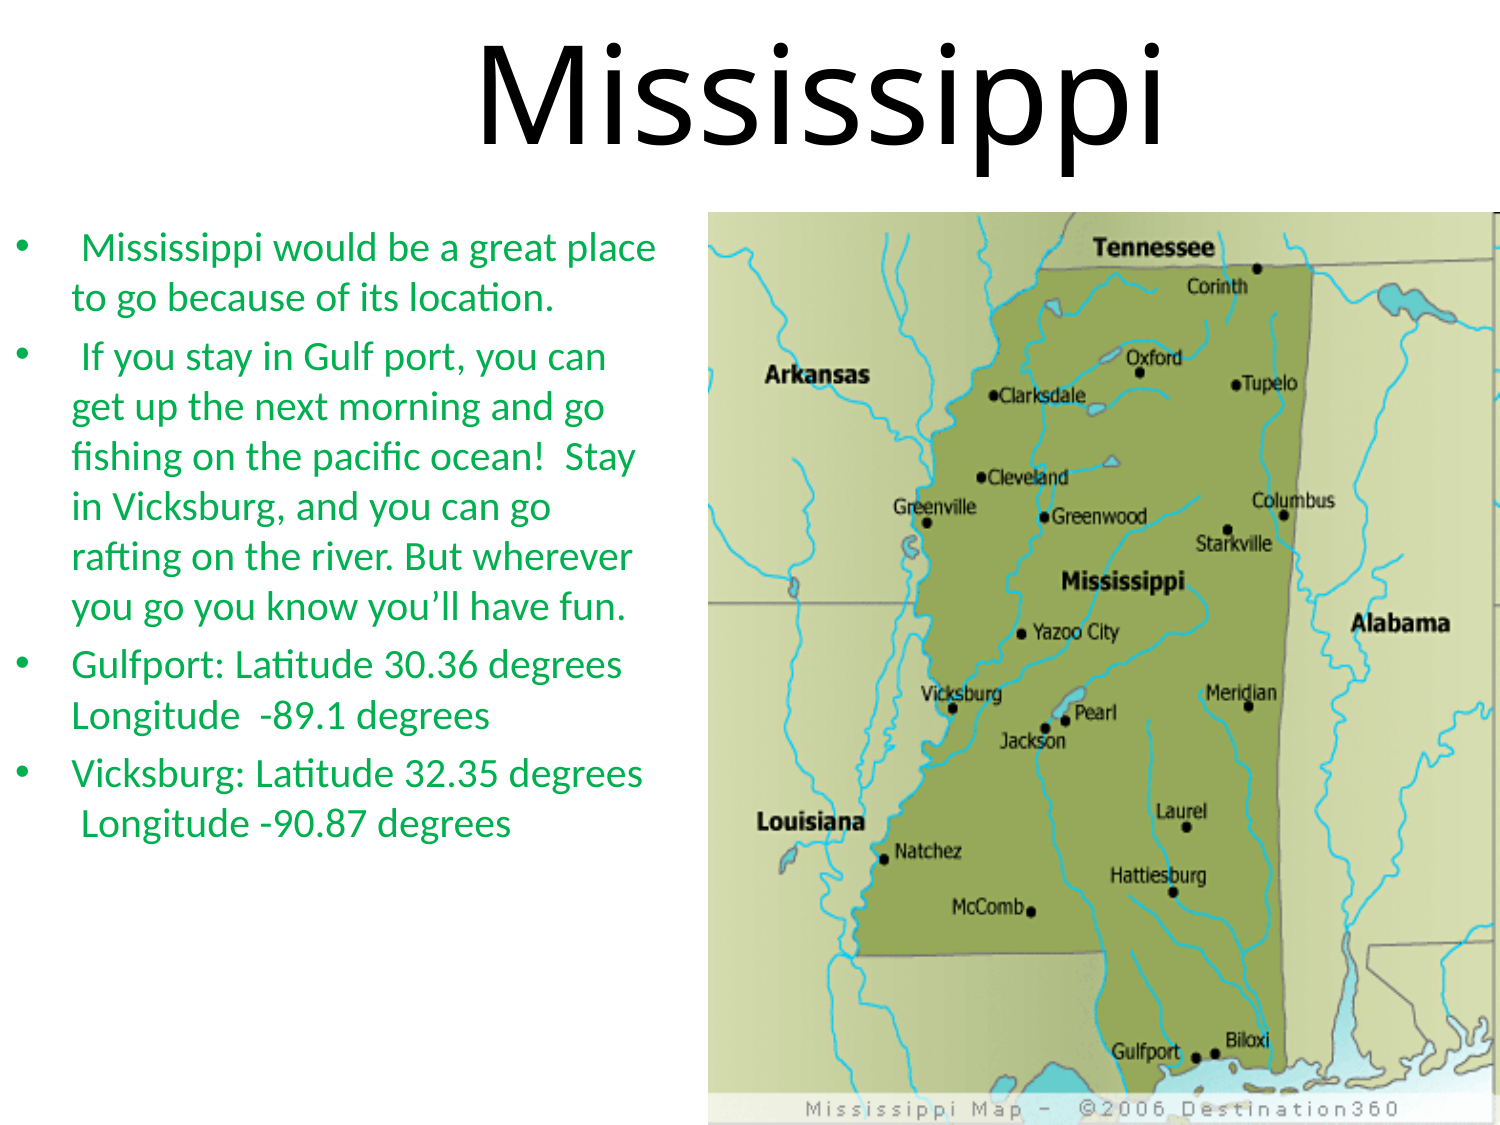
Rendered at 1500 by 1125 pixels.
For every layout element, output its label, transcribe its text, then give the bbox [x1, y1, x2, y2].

picture [708, 212, 1500, 1125]
list Mississippi would be a great place to go because of its location. If you stay in Gulf port, you can get up the next morning and go fishing on the pacific ocean! Stay in Vicksburg, and you can go rafting on the river. But wherever you go you know you’ll have fun. Gulfport: Latitude 30.36 degrees Longitude -89.1 degrees Vicksburg: Latitude 32.35 degrees Longitude -90.87 degrees [0, 212, 675, 1075]
text_box Mississippi [124, 0, 1250, 180]
